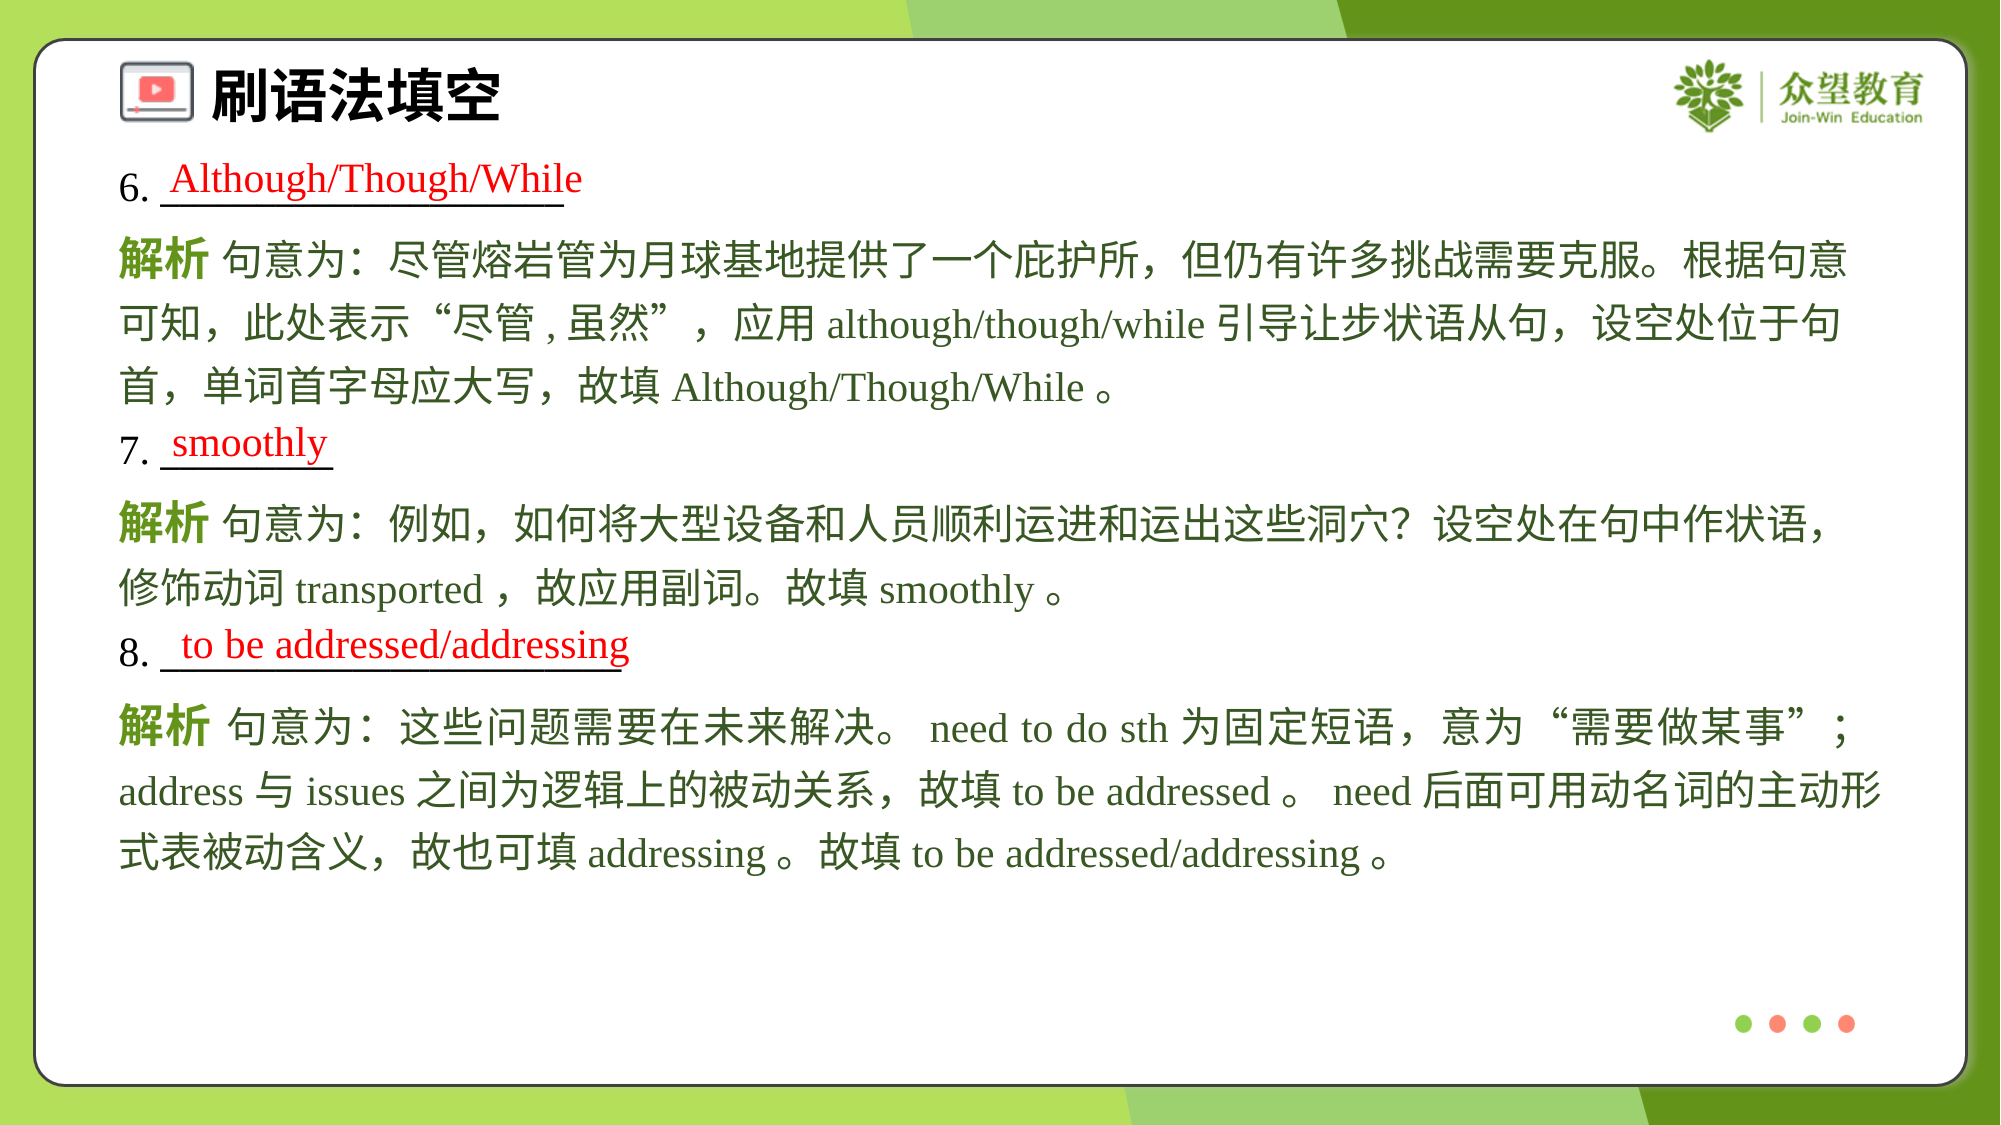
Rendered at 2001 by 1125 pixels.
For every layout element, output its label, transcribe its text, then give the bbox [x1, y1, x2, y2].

text_box 7. _________ [118, 410, 1883, 468]
text_box 解析 句意为：尽管熔岩管为月球基地提供了一个庇护所，但仍有许多挑战需要克服。根据句意可知，此处表示“尽管,虽然”，应用although/though/while引导让步状语从句，设空处位于句首，单词首字母应大写，故填Although/Though/While。 [118, 215, 1883, 405]
picture [0, 0, 2000, 1125]
text_box 6. _____________________ [118, 146, 1883, 204]
text_box 8. ________________________ [118, 612, 1883, 670]
text_box Although/Though/While [165, 138, 587, 197]
text_box 解析 句意为：例如，如何将大型设备和人员顺利运进和运出这些洞穴？设空处在句中作状语，修饰动词transported，故应用副词。故填smoothly。 [118, 480, 1883, 607]
text_box 解析 句意为：这些问题需要在未来解决。need to do sth为固定短语，意为“需要做某事”；address与issues之间为逻辑上的被动关系，故填to be addressed。need后面可用动名词的主动形式表被动含义，故也可填addressing。故填to be addressed/addressing。 [118, 682, 1883, 871]
text_box to be addressed/addressing [167, 604, 644, 662]
text_box smoothly [167, 402, 332, 460]
